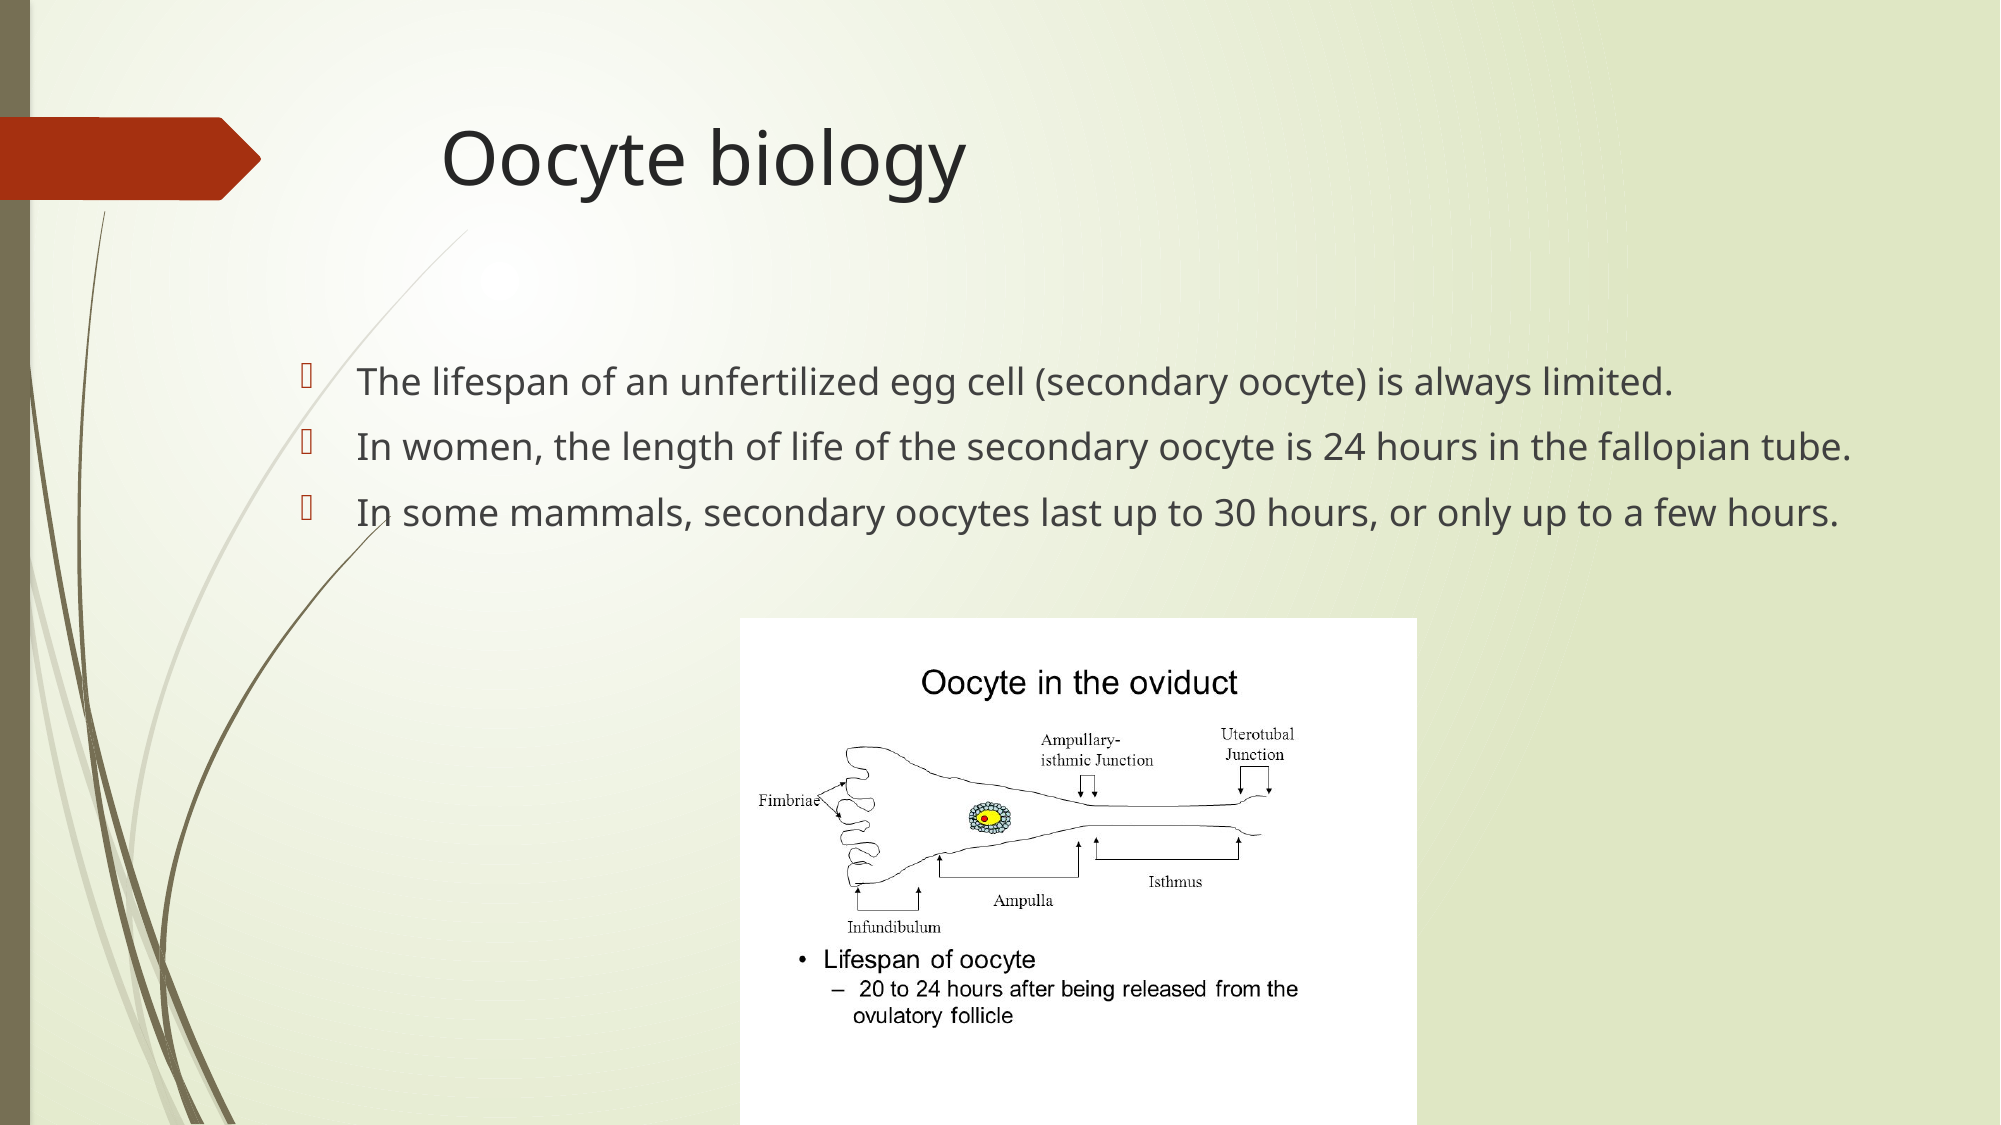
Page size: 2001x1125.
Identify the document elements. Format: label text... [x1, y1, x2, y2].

picture [740, 617, 1417, 1125]
list The lifespan of an unfertilized egg cell (secondary oocyte) is always limited. In women, the length of life of the secondary oocyte is 24 hours in the fallopian tube. In some mammals, secondary oocytes last up to 30 hours, or only up to a few hours. [285, 350, 1917, 970]
title Oocyte biology [425, 102, 1888, 313]
